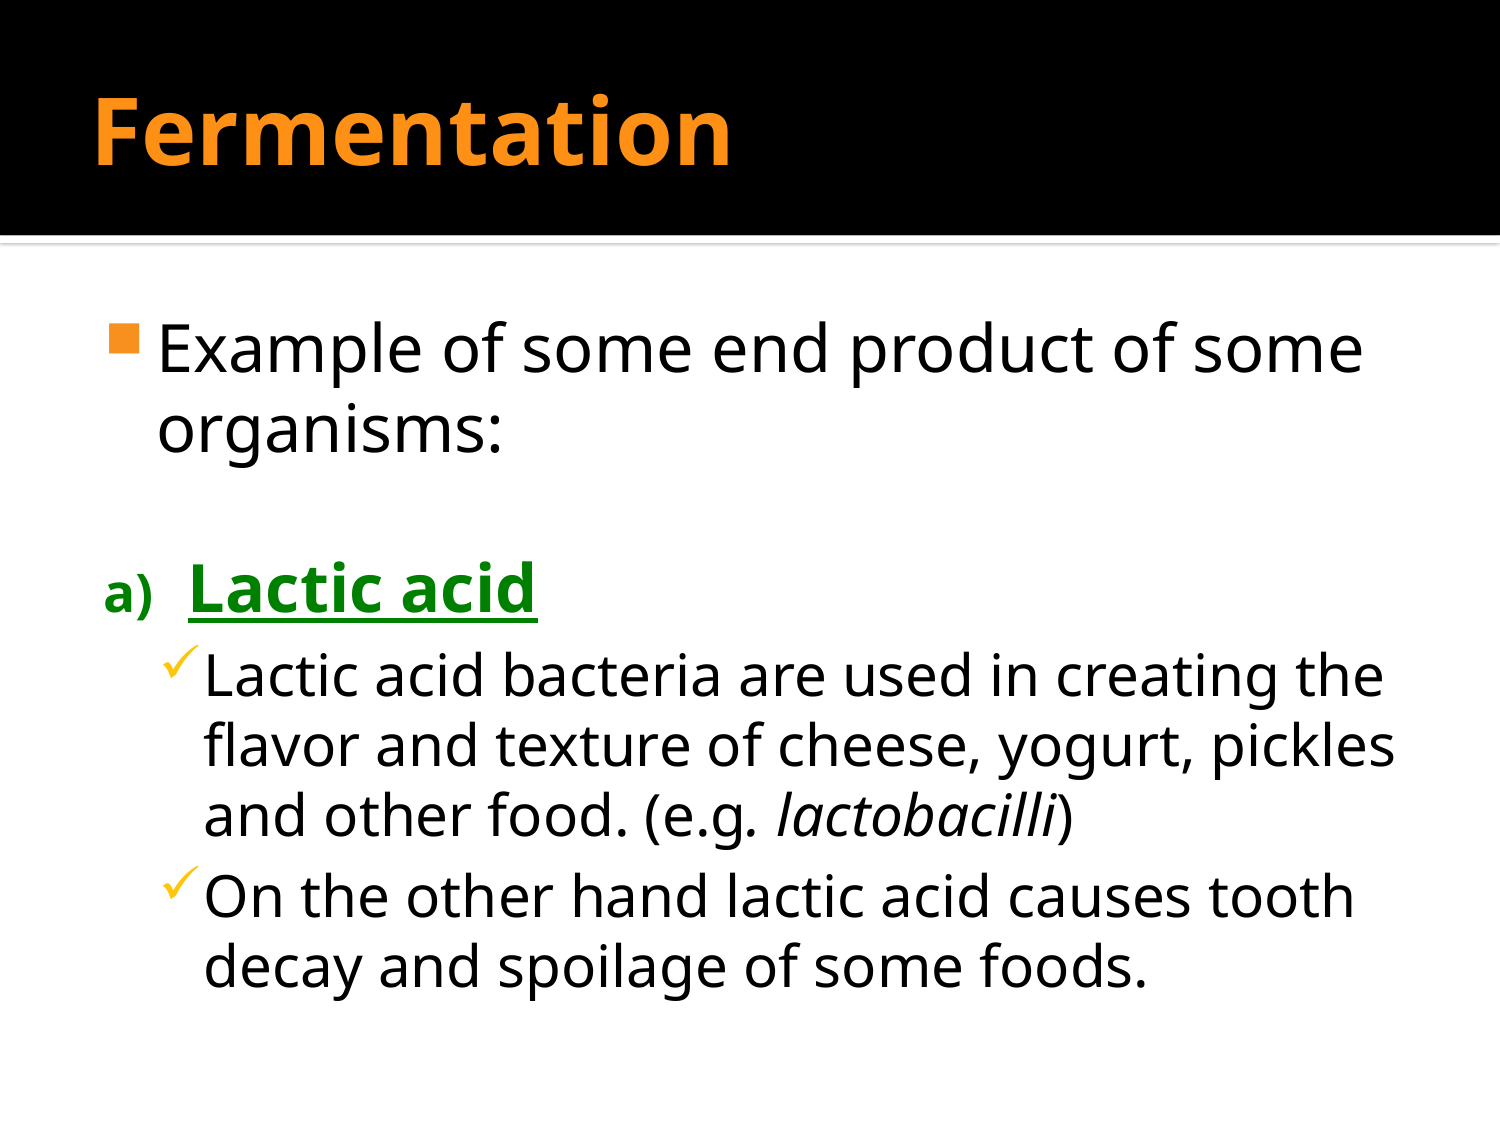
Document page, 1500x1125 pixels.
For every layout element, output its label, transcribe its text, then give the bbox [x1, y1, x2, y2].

title Fermentation [75, 25, 1425, 231]
list Example of some end product of some organisms: Lactic acid Lactic acid bacteria are used in creating the flavor and texture of cheese, yogurt, pickles and other food. (e.g. lactobacilli) On the other hand lactic acid causes tooth decay and spoilage of some foods. [75, 291, 1425, 1050]
